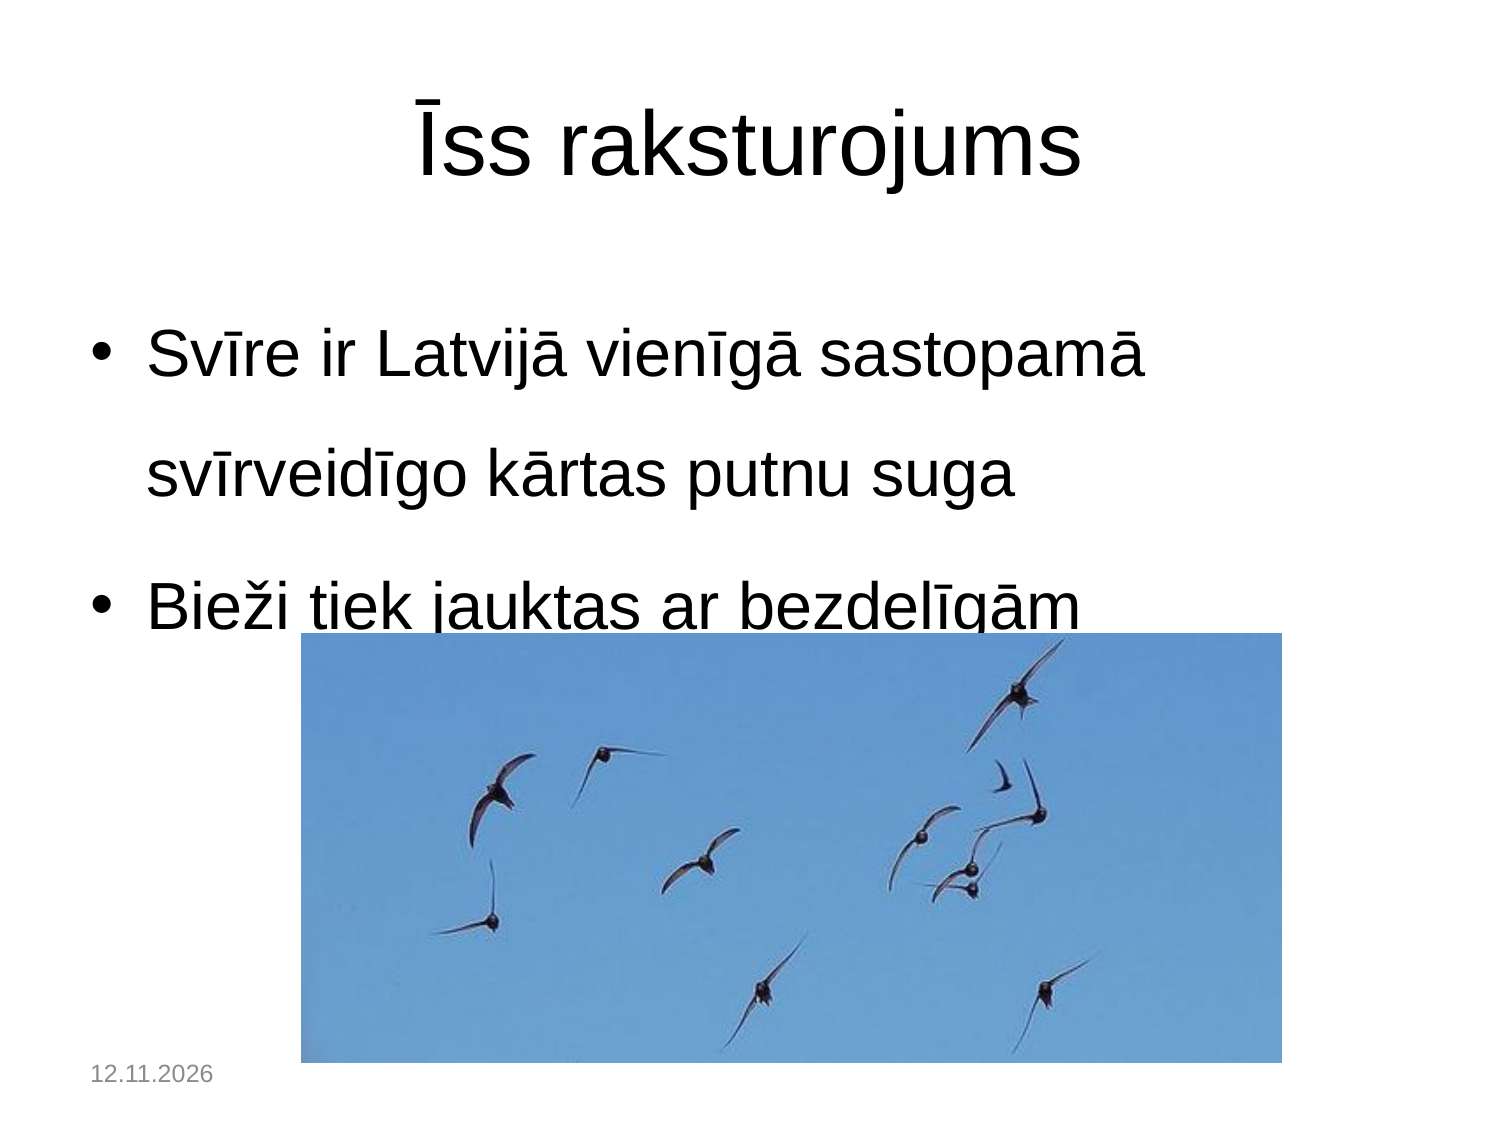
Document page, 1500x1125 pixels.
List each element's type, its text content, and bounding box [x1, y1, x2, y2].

list Svīre ir Latvijā vienīgā sastopamā svīrveidīgo kārtas putnu suga Bieži tiek jauktas ar bezdelīgām [74, 262, 1412, 669]
title Īss raksturojums [74, 44, 1426, 233]
picture [300, 632, 1282, 1063]
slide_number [75, 1042, 425, 1103]
